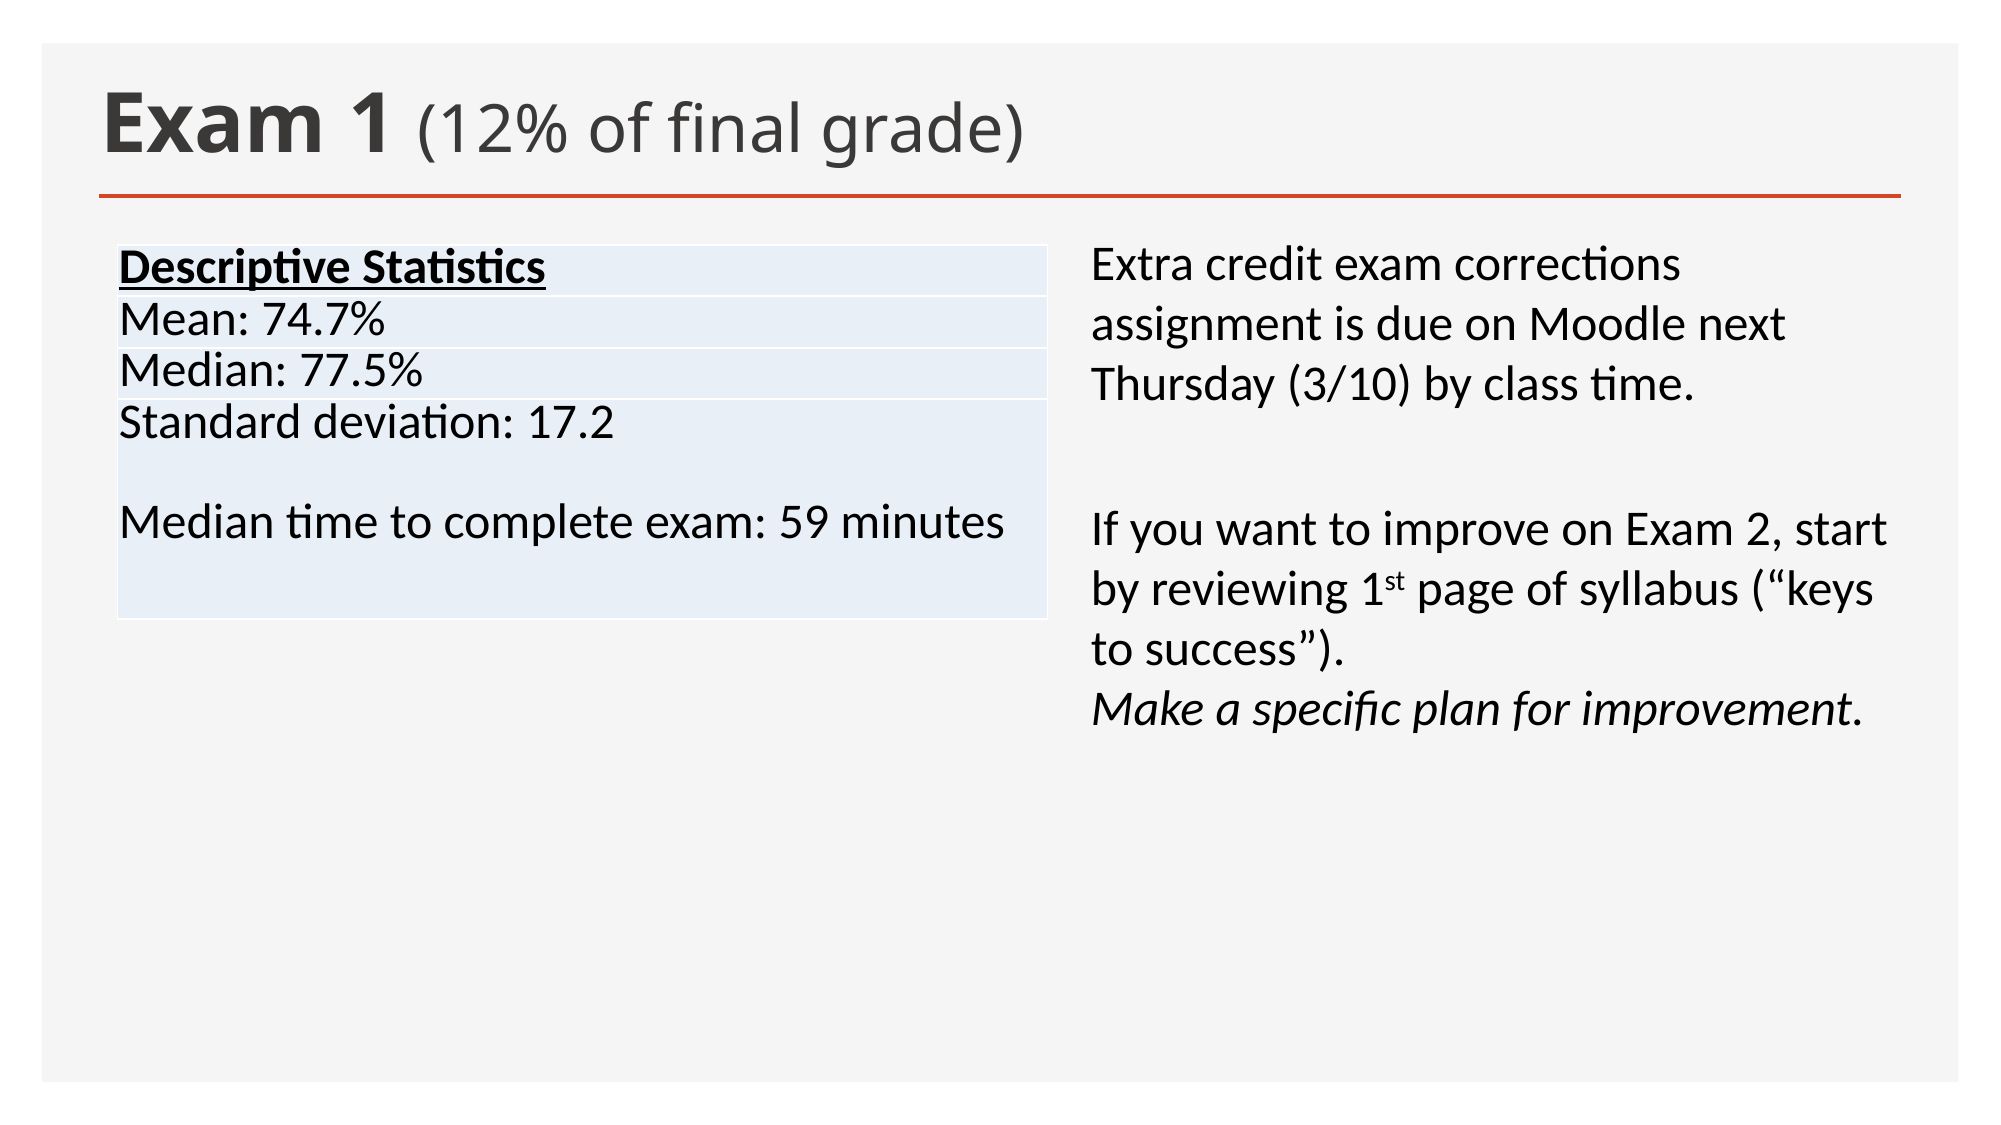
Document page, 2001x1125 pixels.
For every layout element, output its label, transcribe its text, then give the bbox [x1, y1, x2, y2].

table_cell Median: 77.5% [118, 349, 1047, 398]
table_cell Standard deviation: 17.2 Median time to complete exam: 59 minutes [118, 400, 1047, 618]
text_box If you want to improve on Exam 2, start by reviewing 1st page of syllabus (“keys to success”). Make a specific plan for improvement. [1076, 487, 1905, 743]
title Exam 1 (12% of final grade) [85, 73, 1214, 179]
table_header Descriptive Statistics [118, 246, 1047, 295]
table_cell Mean: 74.7% [118, 297, 1047, 347]
text_box Extra credit exam corrections assignment is due on Moodle next Thursday (3/10) by class time. [1076, 223, 1905, 418]
